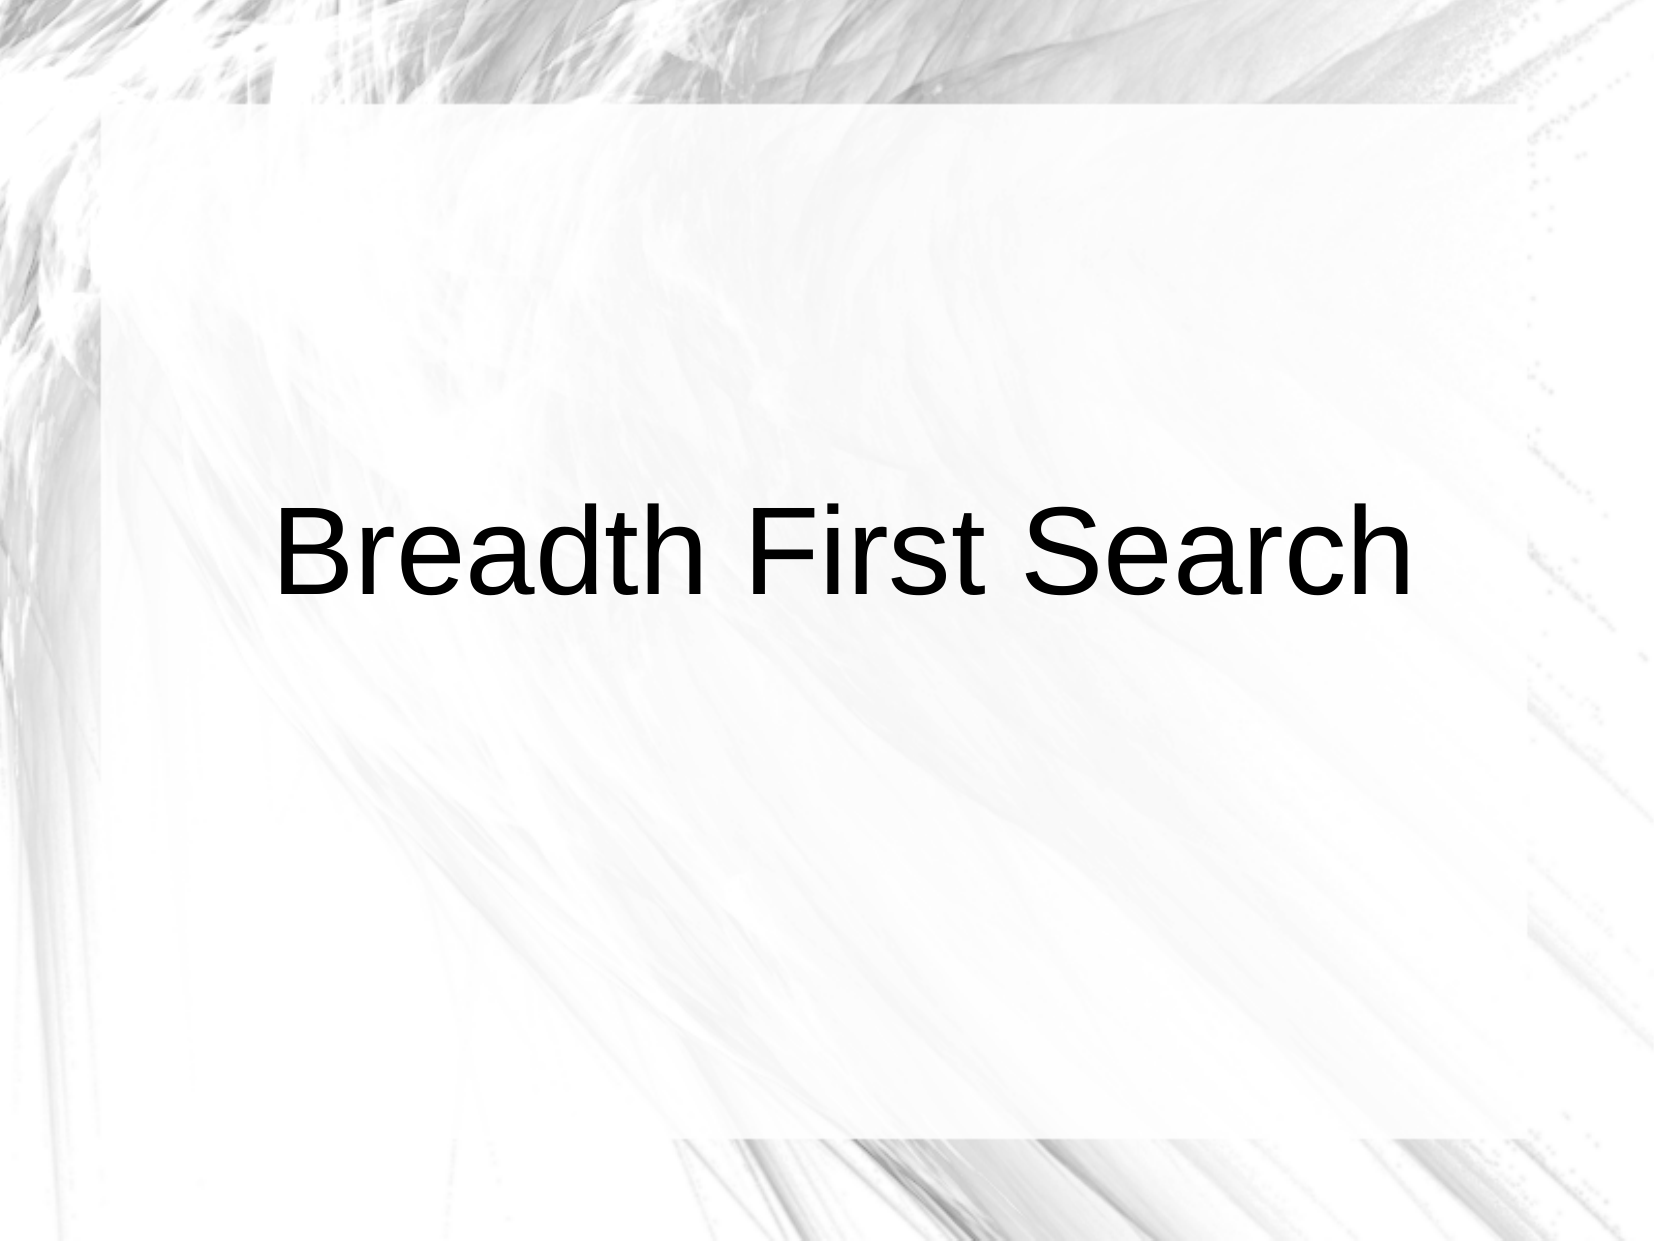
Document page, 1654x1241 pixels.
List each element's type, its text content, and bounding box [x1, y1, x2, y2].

list Breadth First Search [118, 319, 1571, 1102]
picture [0, 0, 1654, 1241]
